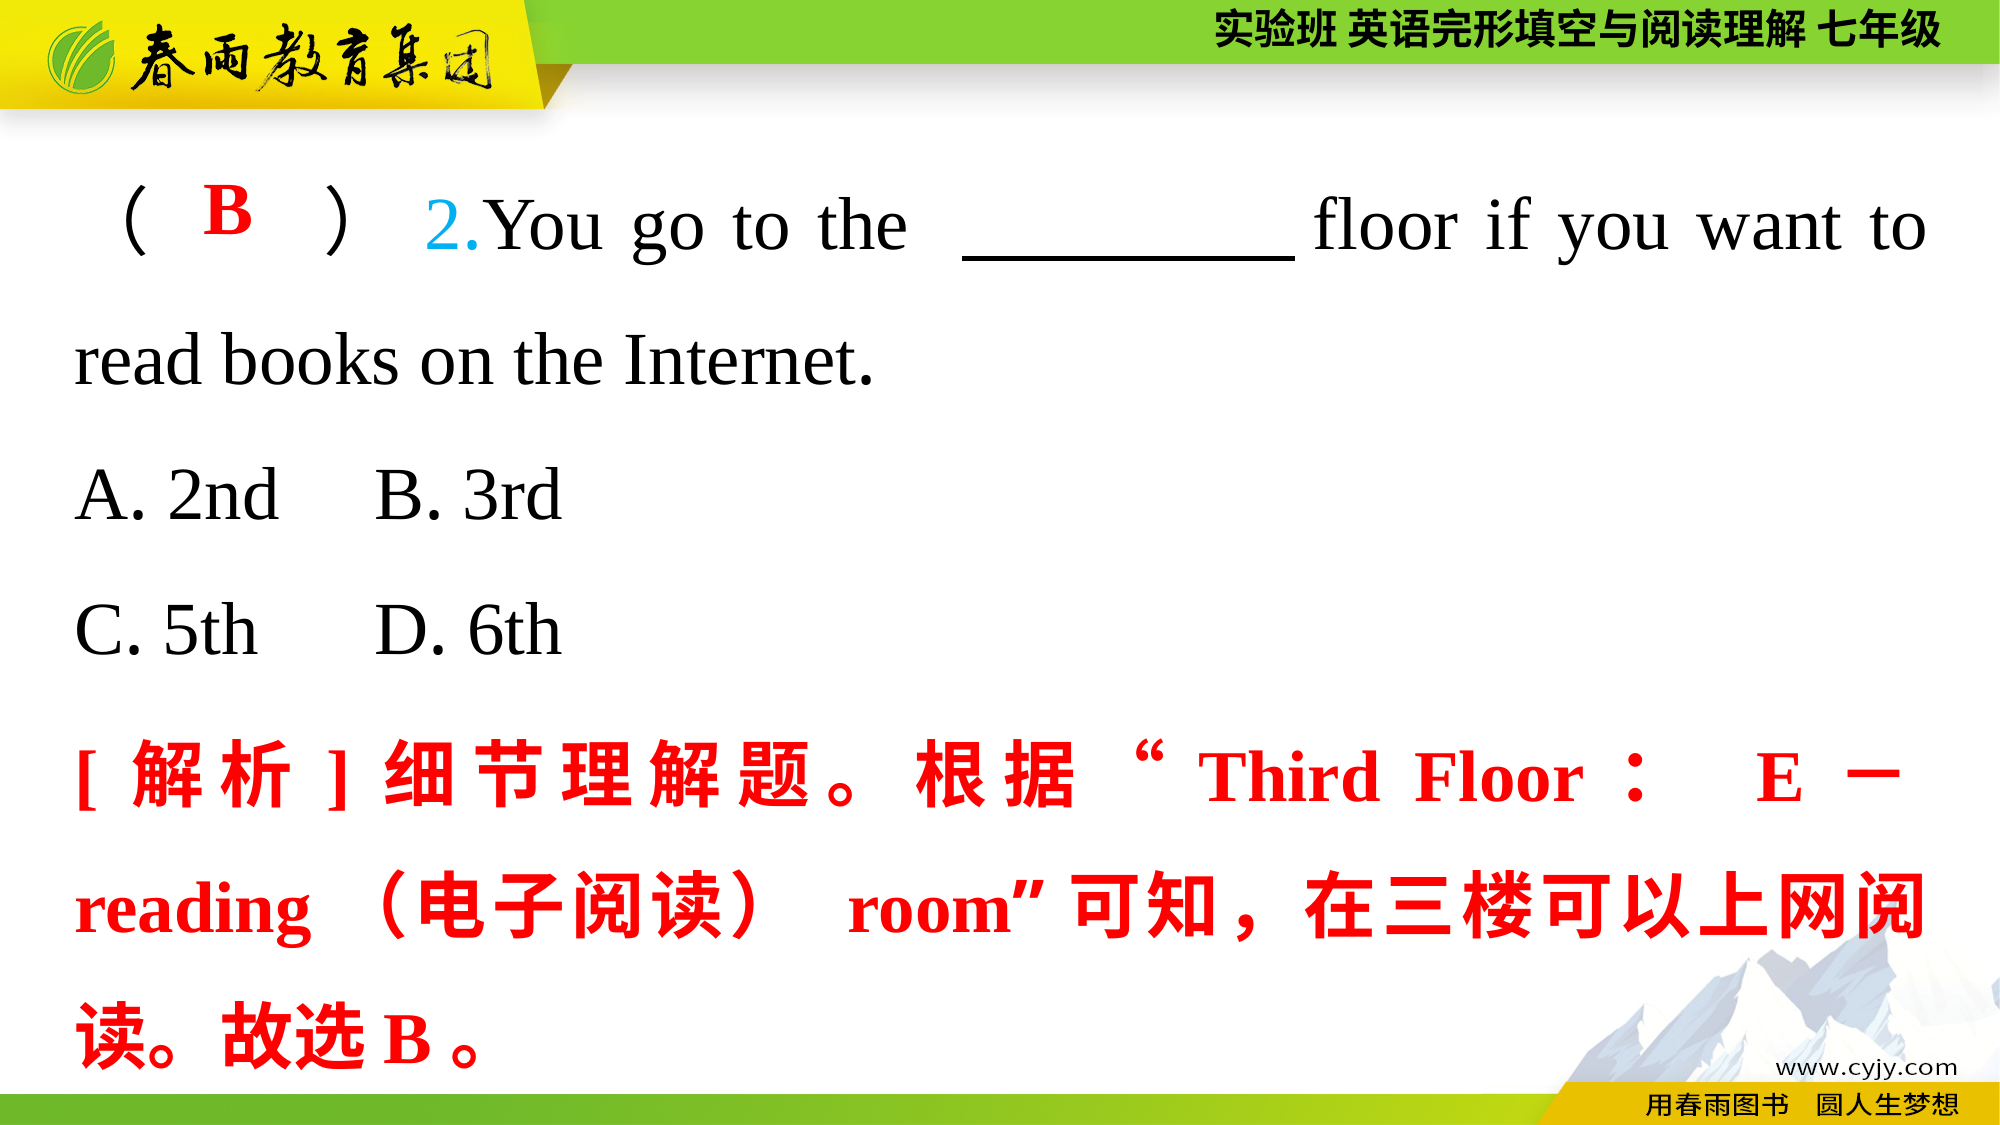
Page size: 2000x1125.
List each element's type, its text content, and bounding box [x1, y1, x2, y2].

list （ ）2.You go to the floor if you want to read books on the Internet. A. 2nd B. 3rd C. 5th D. 6th [59, 122, 1944, 666]
picture [0, 0, 2000, 1125]
text_box B [188, 152, 269, 258]
text_box [解析]细节理解题。根据“Third Floor： E－reading（电子阅读） room”可知，在三楼可以上网阅读。故选B。 [59, 677, 1944, 1086]
